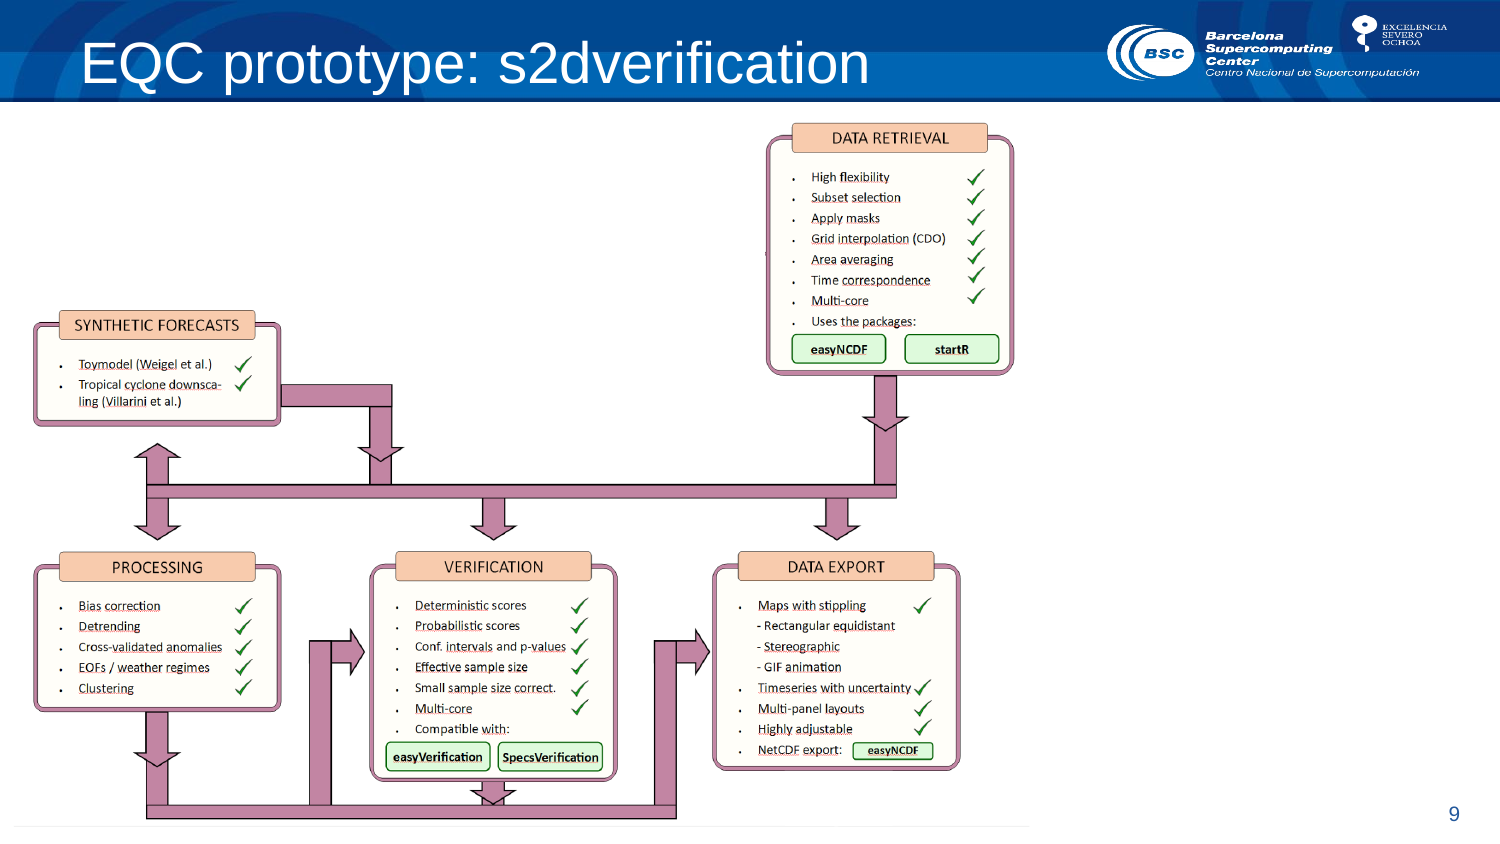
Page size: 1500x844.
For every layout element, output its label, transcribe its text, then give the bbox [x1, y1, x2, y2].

title EQC prototype: s2dverification [65, 17, 1081, 102]
picture [13, 106, 1030, 828]
picture [0, 0, 1500, 102]
